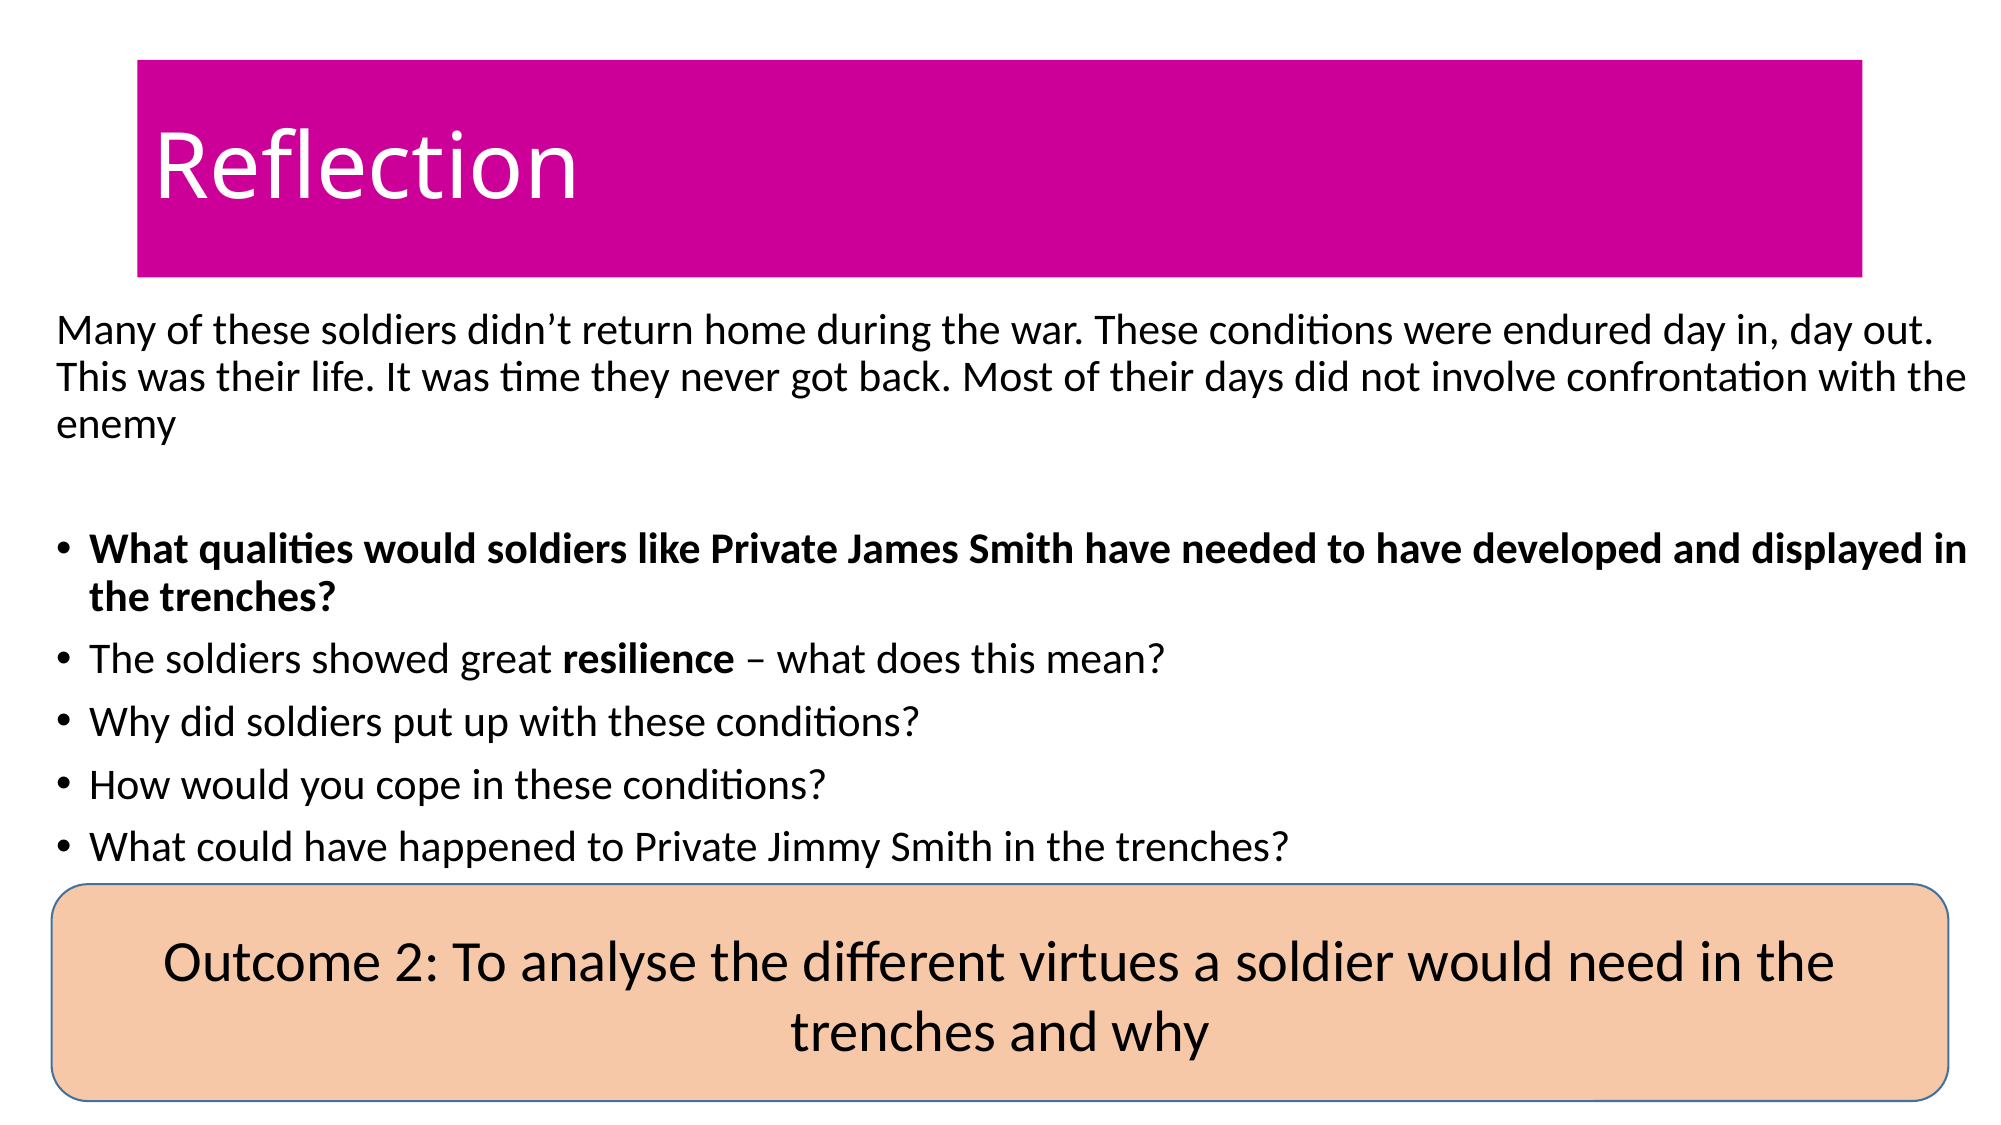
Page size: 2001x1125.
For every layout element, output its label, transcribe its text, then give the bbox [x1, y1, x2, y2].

title Reflection [137, 59, 1863, 278]
list Many of these soldiers didn’t return home during the war. These conditions were endured day in, day out. This was their life. It was time they never got back. Most of their days did not involve confrontation with the enemy What qualities would soldiers like Private James Smith have needed to have developed and displayed in the trenches? The soldiers showed great resilience – what does this mean? Why did soldiers put up with these conditions? How would you cope in these conditions? What could have happened to Private Jimmy Smith in the trenches? [41, 299, 2000, 885]
text_box Outcome 2: To analyse the different virtues a soldier would need in the trenches and why [50, 883, 1950, 1103]
